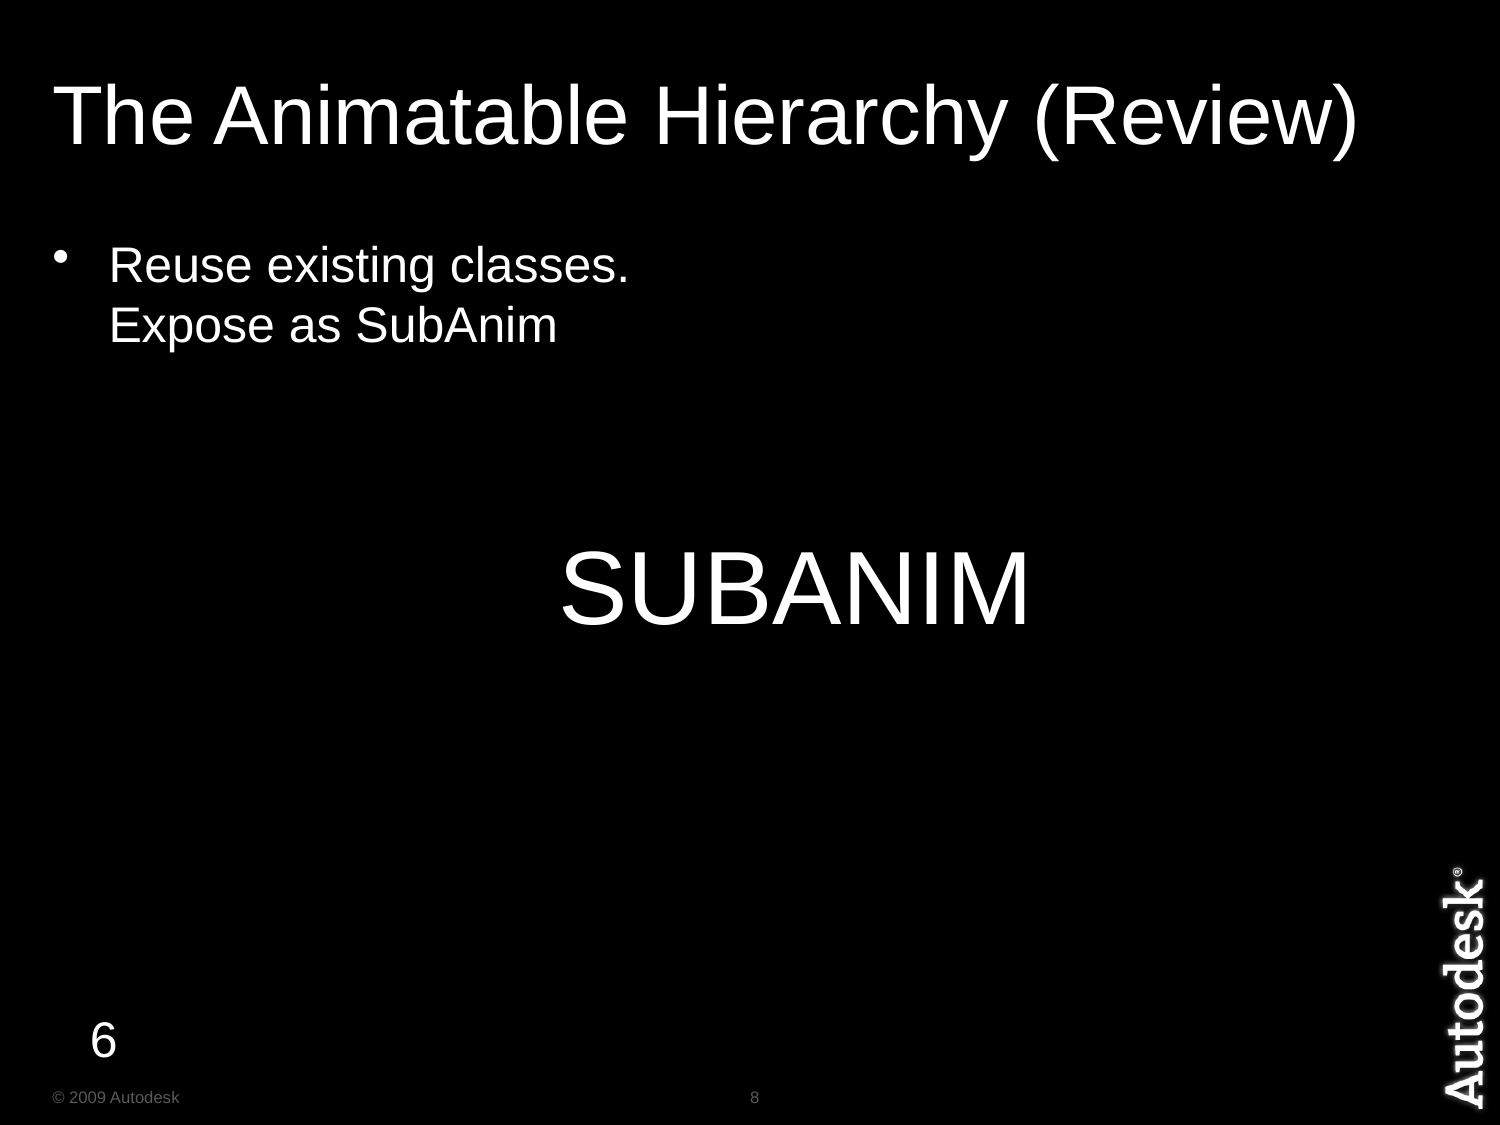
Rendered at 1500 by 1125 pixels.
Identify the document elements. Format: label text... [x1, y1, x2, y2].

list Reuse existing classes. Expose as SubAnim SUBANIM [52, 231, 1401, 1073]
text_box 6 [75, 999, 127, 1075]
picture [1402, 0, 1500, 1125]
title The Animatable Hierarchy (Review) [52, 22, 1401, 211]
